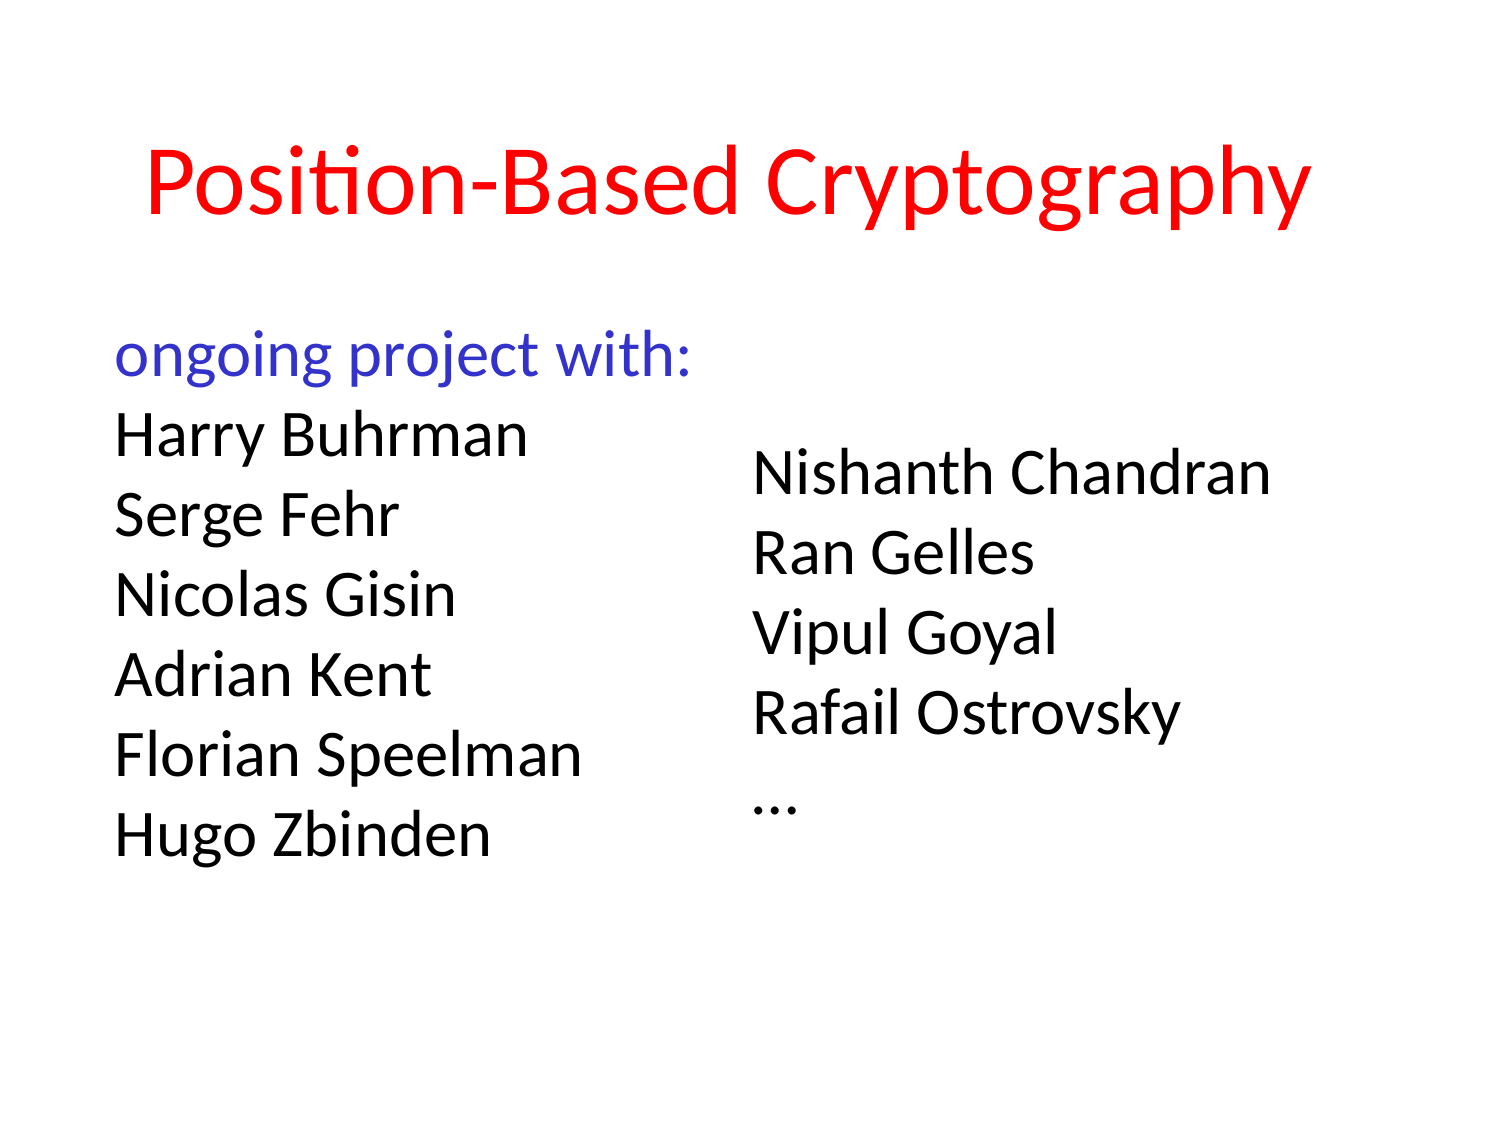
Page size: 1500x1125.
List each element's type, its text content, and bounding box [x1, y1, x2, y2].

text_box Position-Based Cryptography [129, 107, 1329, 242]
text_box Nishanth Chandran Ran Gelles Vipul Goyal Rafail Ostrovsky … [738, 420, 1388, 836]
text_box ongoing project with: Harry Buhrman Serge Fehr Nicolas Gisin Adrian Kent Florian Speelman Hugo Zbinden [100, 302, 786, 878]
